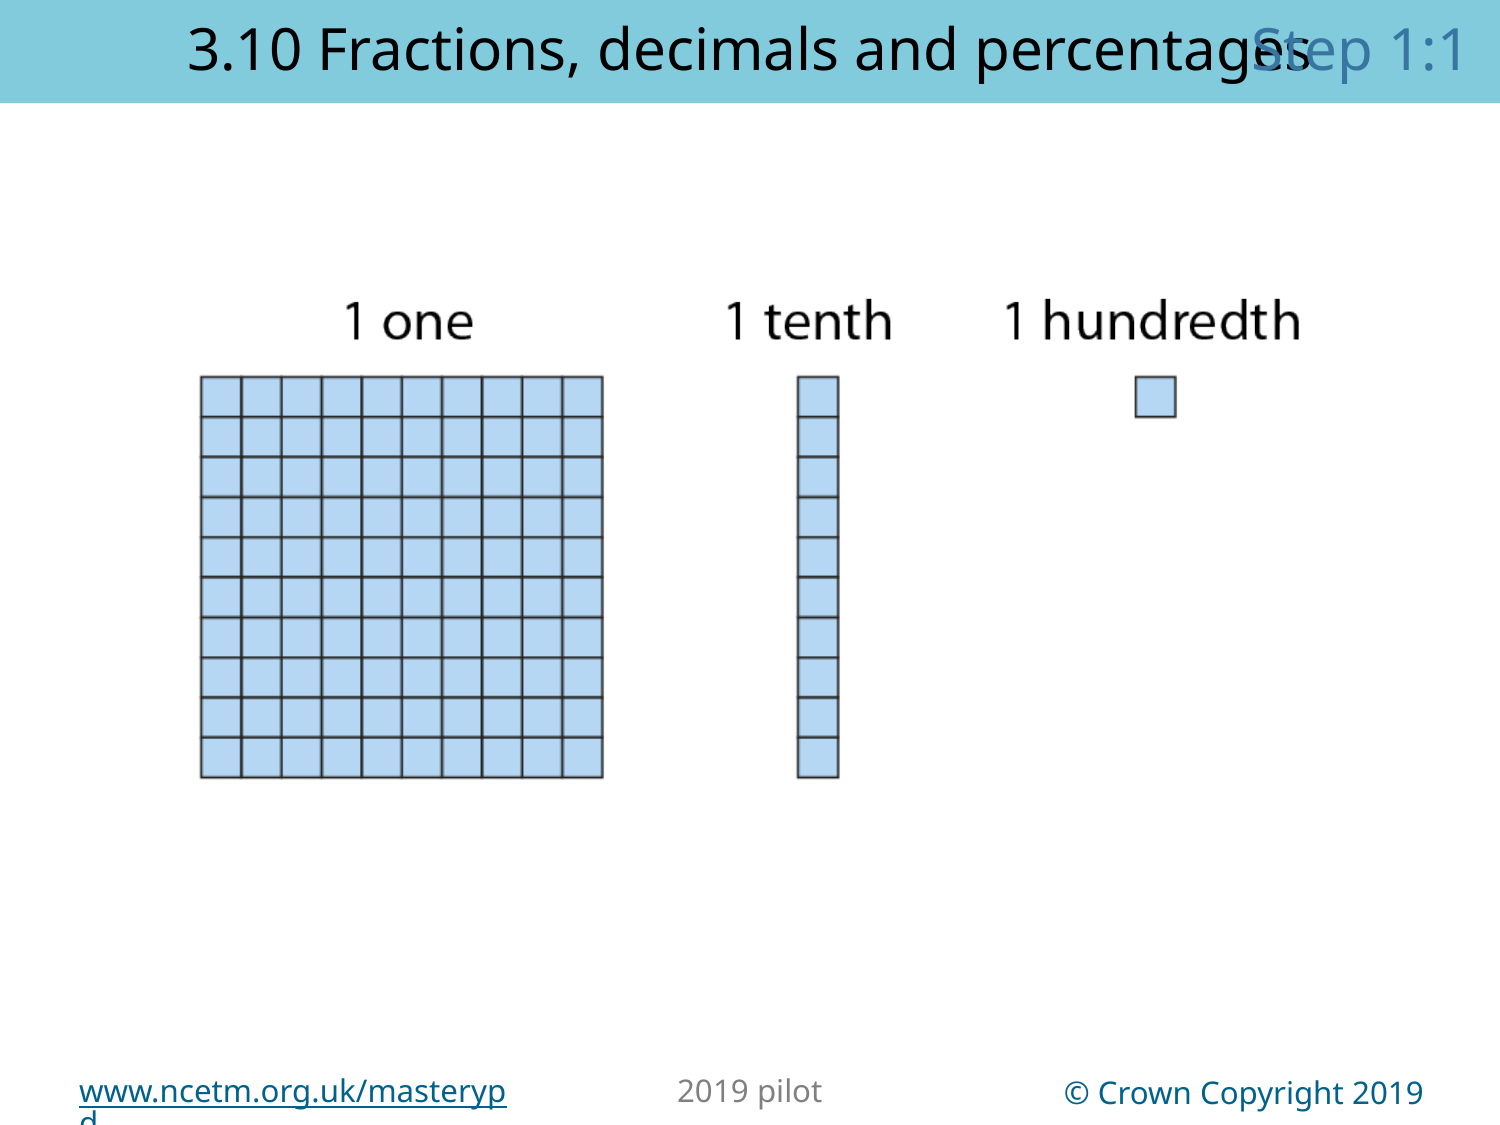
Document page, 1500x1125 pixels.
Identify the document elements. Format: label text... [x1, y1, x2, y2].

picture [101, 291, 1399, 834]
list Step 1:1 [0, 0, 1500, 104]
